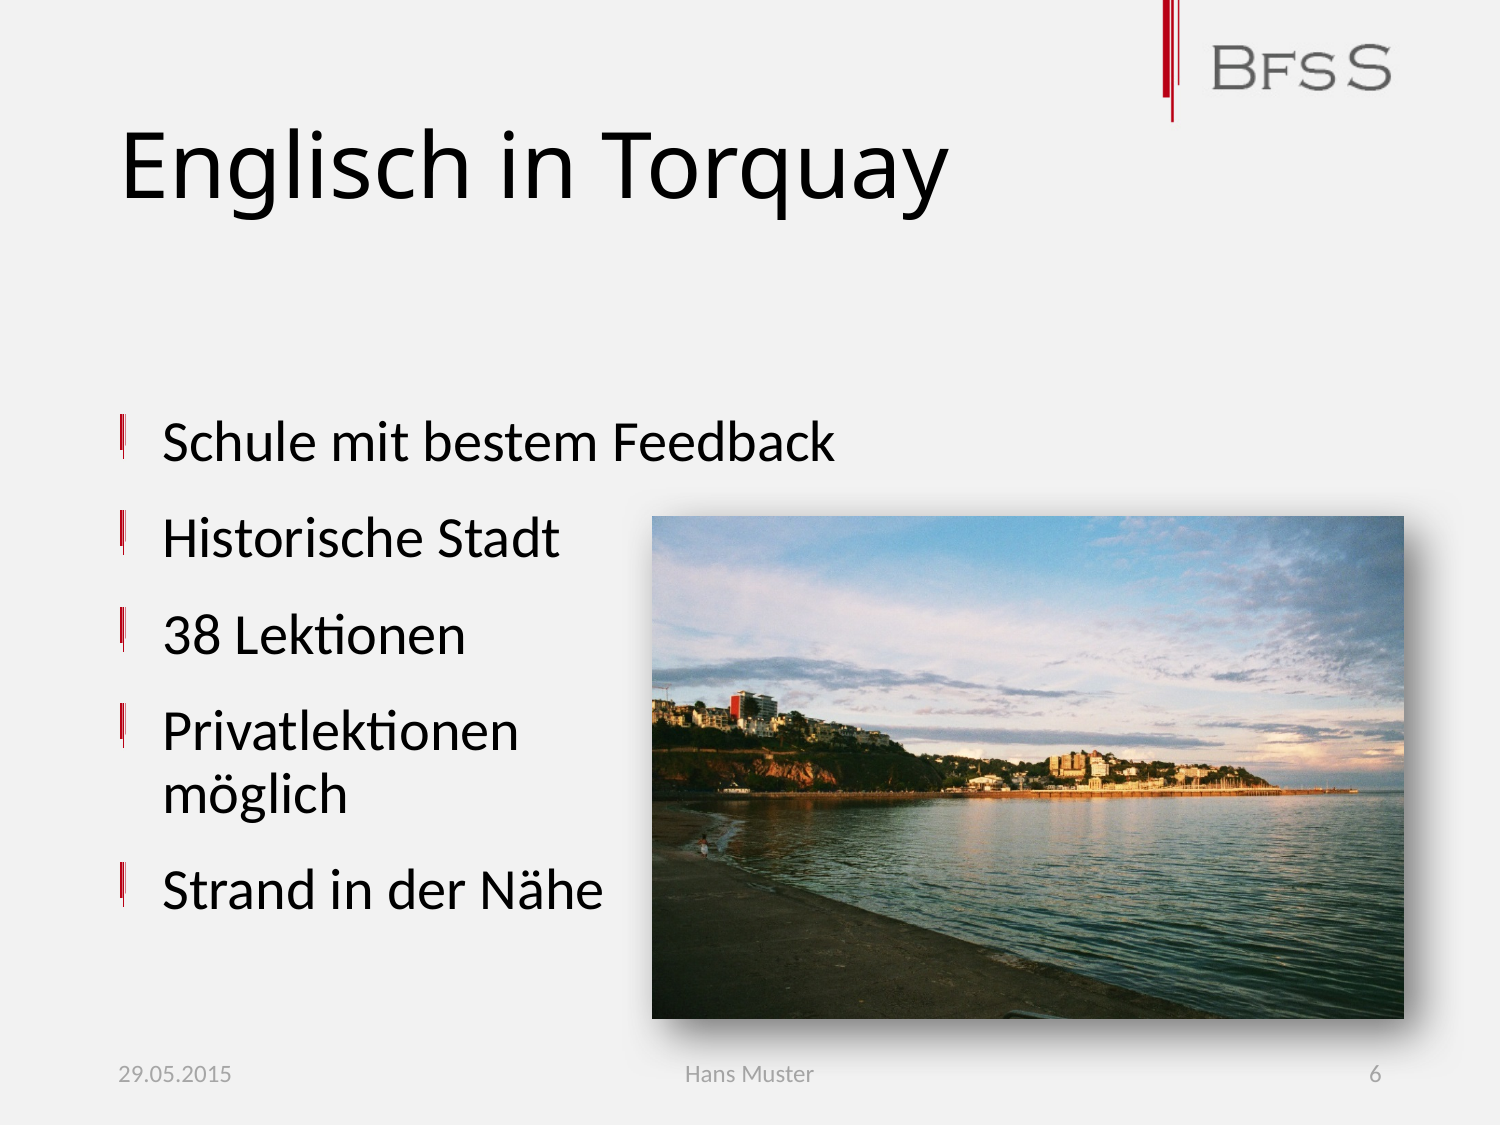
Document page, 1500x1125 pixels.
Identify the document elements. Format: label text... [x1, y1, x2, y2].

picture [118, 703, 131, 753]
footer Hans Muster [496, 1042, 1004, 1103]
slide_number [103, 1042, 441, 1103]
picture [118, 607, 131, 657]
list Schule mit bestem Feedback Historische Stadt 38 Lektionen Privatlektionen möglich Strand in der Nähe [103, 403, 1397, 1014]
picture [118, 862, 131, 912]
title Englisch in Torquay [103, 59, 1397, 278]
slide_number 6 [1059, 1042, 1397, 1103]
picture [118, 414, 131, 464]
picture [118, 510, 131, 560]
picture [651, 516, 1404, 1019]
picture [1159, 0, 1432, 136]
